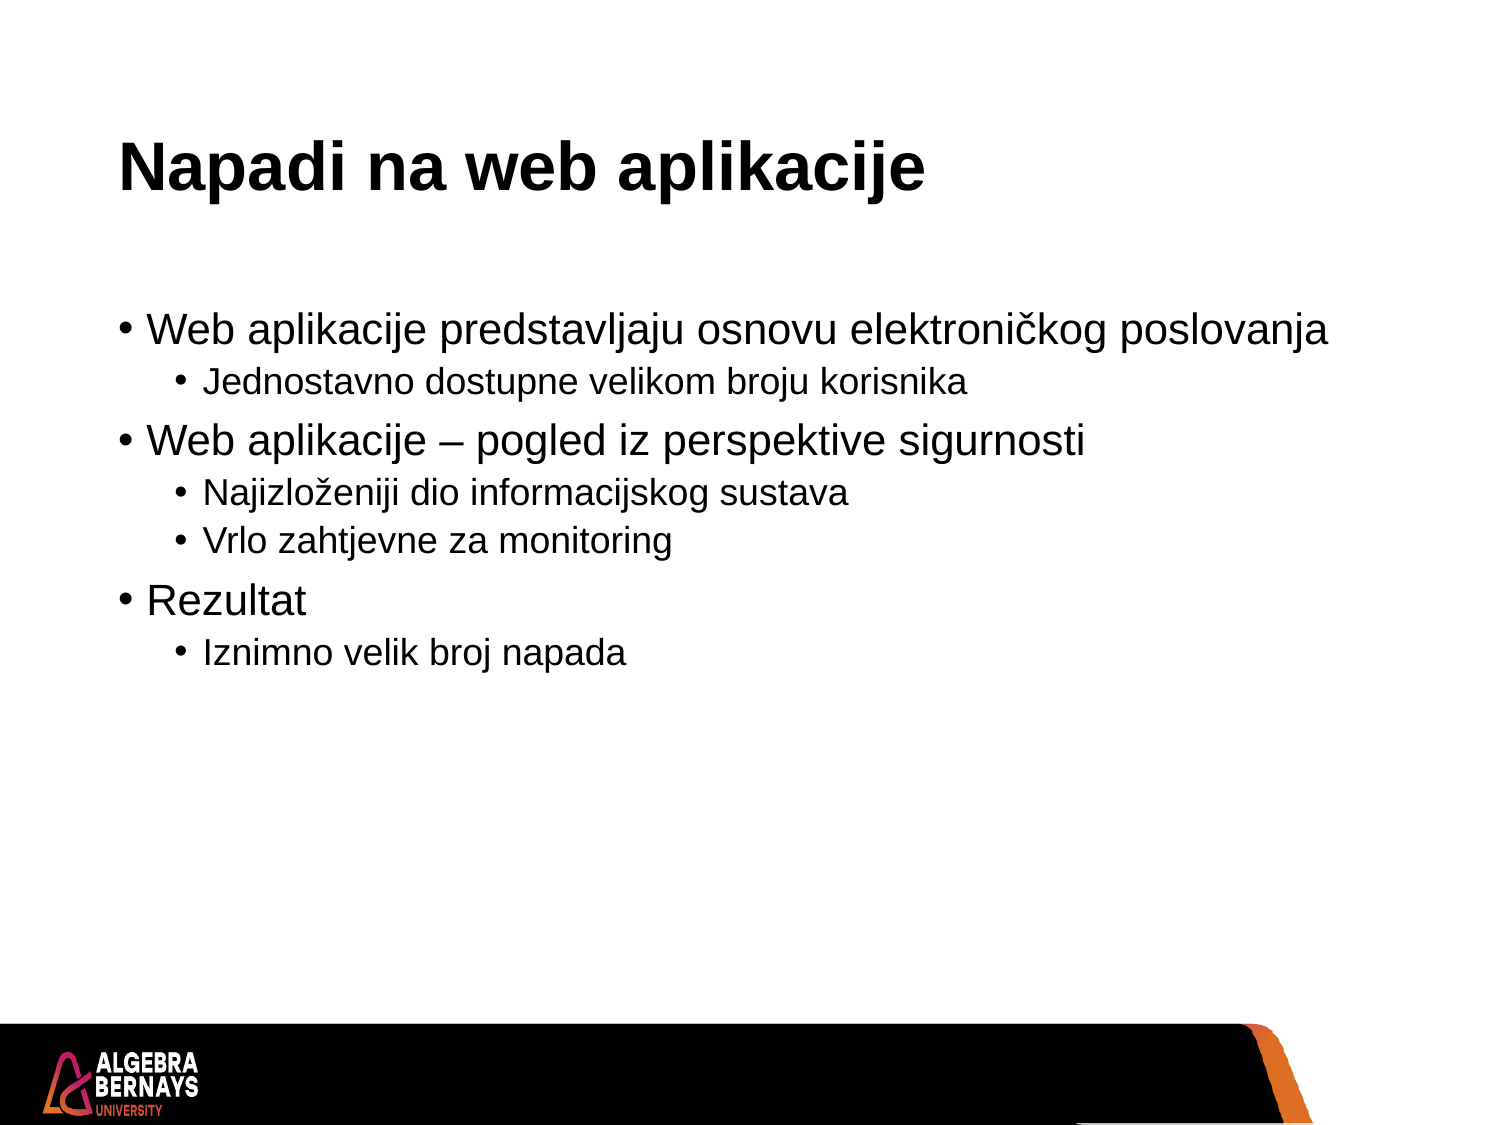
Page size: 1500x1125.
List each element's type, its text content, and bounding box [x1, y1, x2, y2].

list Web aplikacije predstavljaju osnovu elektroničkog poslovanja Jednostavno dostupne velikom broju korisnika Web aplikacije – pogled iz perspektive sigurnosti Najizloženiji dio informacijskog sustava Vrlo zahtjevne za monitoring Rezultat Iznimno velik broj napada [103, 299, 1397, 1014]
picture [0, 1023, 1468, 1125]
title Napadi na web aplikacije [103, 59, 1397, 278]
